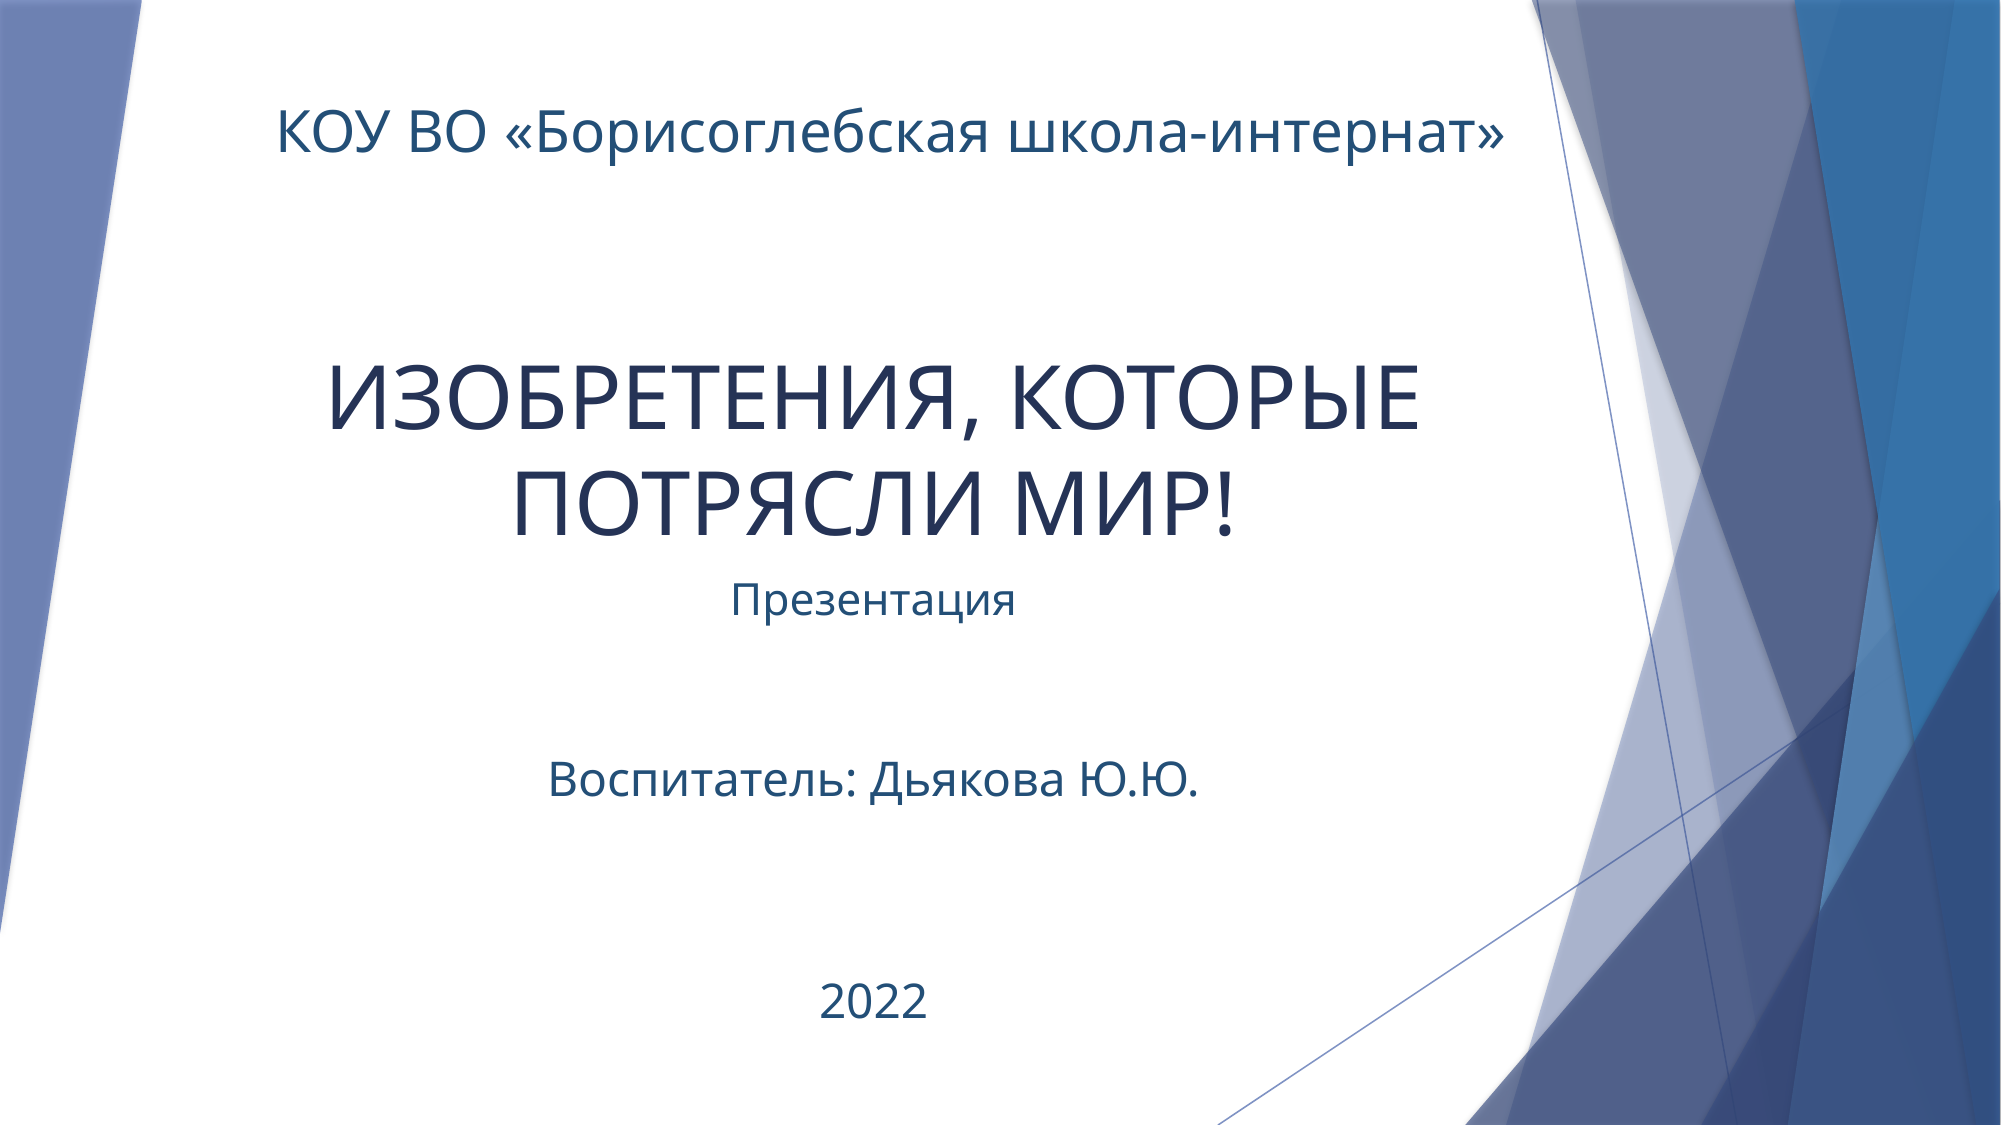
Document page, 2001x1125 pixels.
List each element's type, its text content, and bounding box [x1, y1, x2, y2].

subtitle ИЗОБРЕТЕНИЯ, КОТОРЫЕ ПОТРЯСЛИ МИР! Презентация Воспитатель: Дьякова Ю.Ю. 2022 [210, 333, 1537, 1041]
title КОУ ВО «Борисоглебская школа-интернат» [247, 0, 1522, 242]
